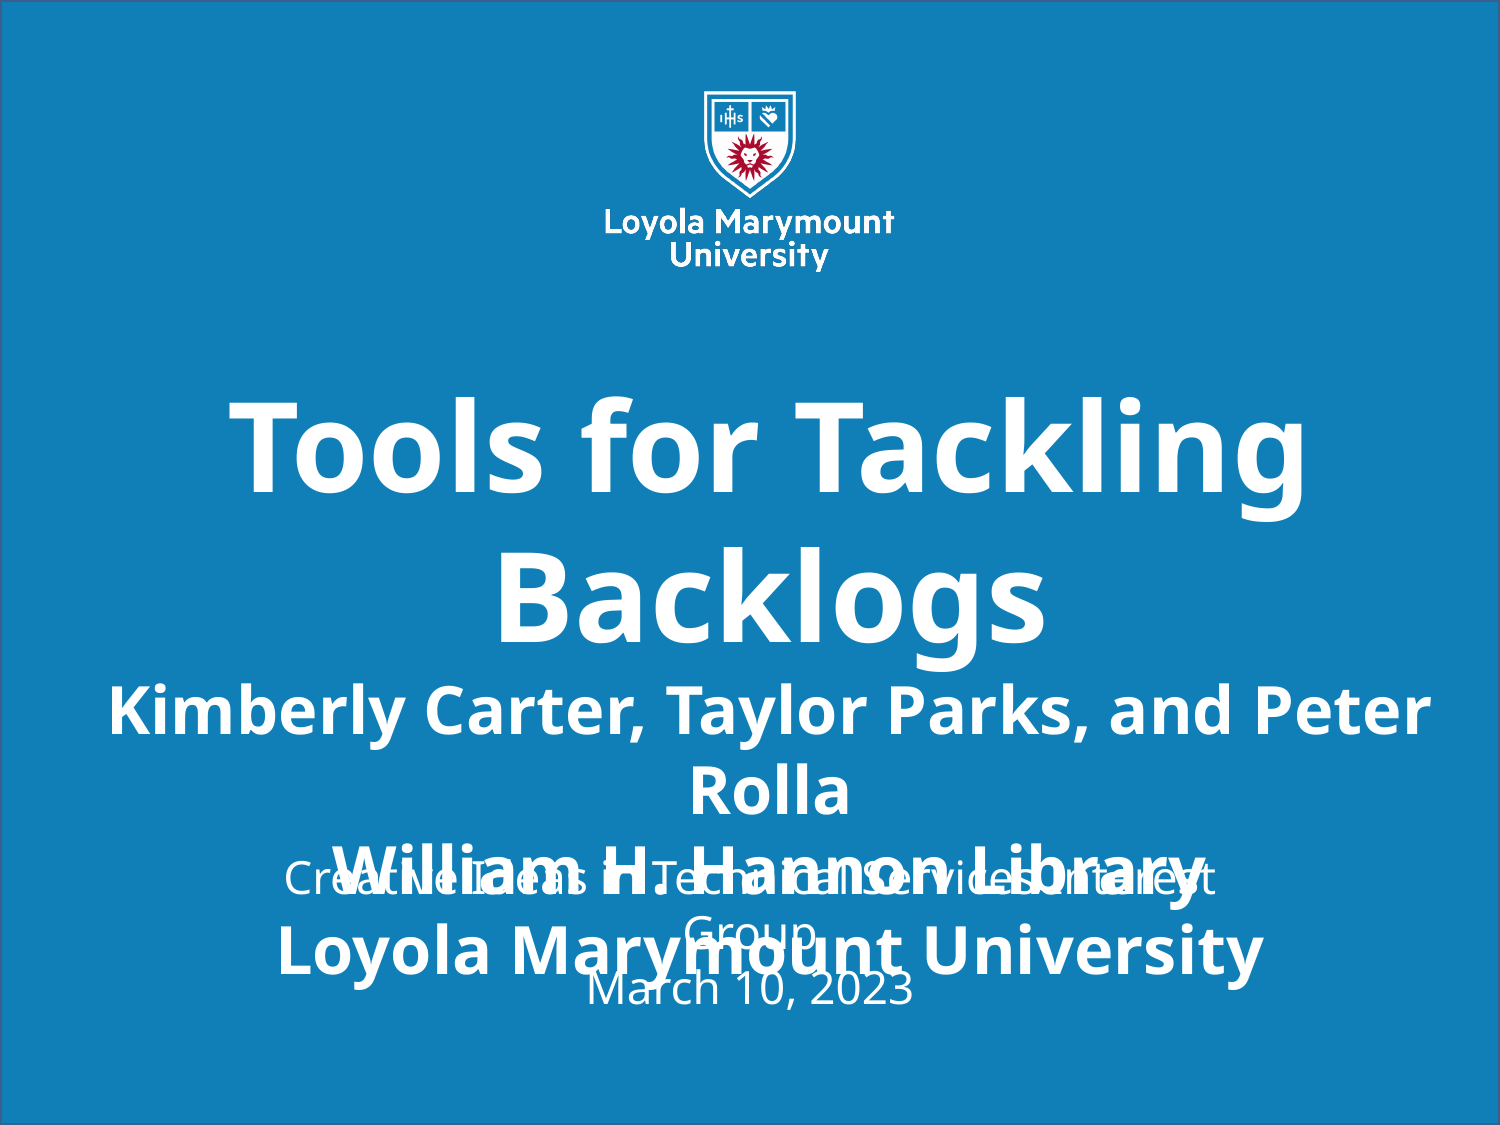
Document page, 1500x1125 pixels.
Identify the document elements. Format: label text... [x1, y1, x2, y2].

text_box Tools for Tackling Backlogs Kimberly Carter, Taylor Parks, and Peter Rolla William H. Hannon Library Loyola Marymount University [57, 360, 1482, 995]
text_box [0, 0, 1500, 1125]
picture [605, 91, 895, 273]
text_box Creative Ideas in Technical Services Interest Group March 10, 2023 [204, 841, 1296, 1022]
